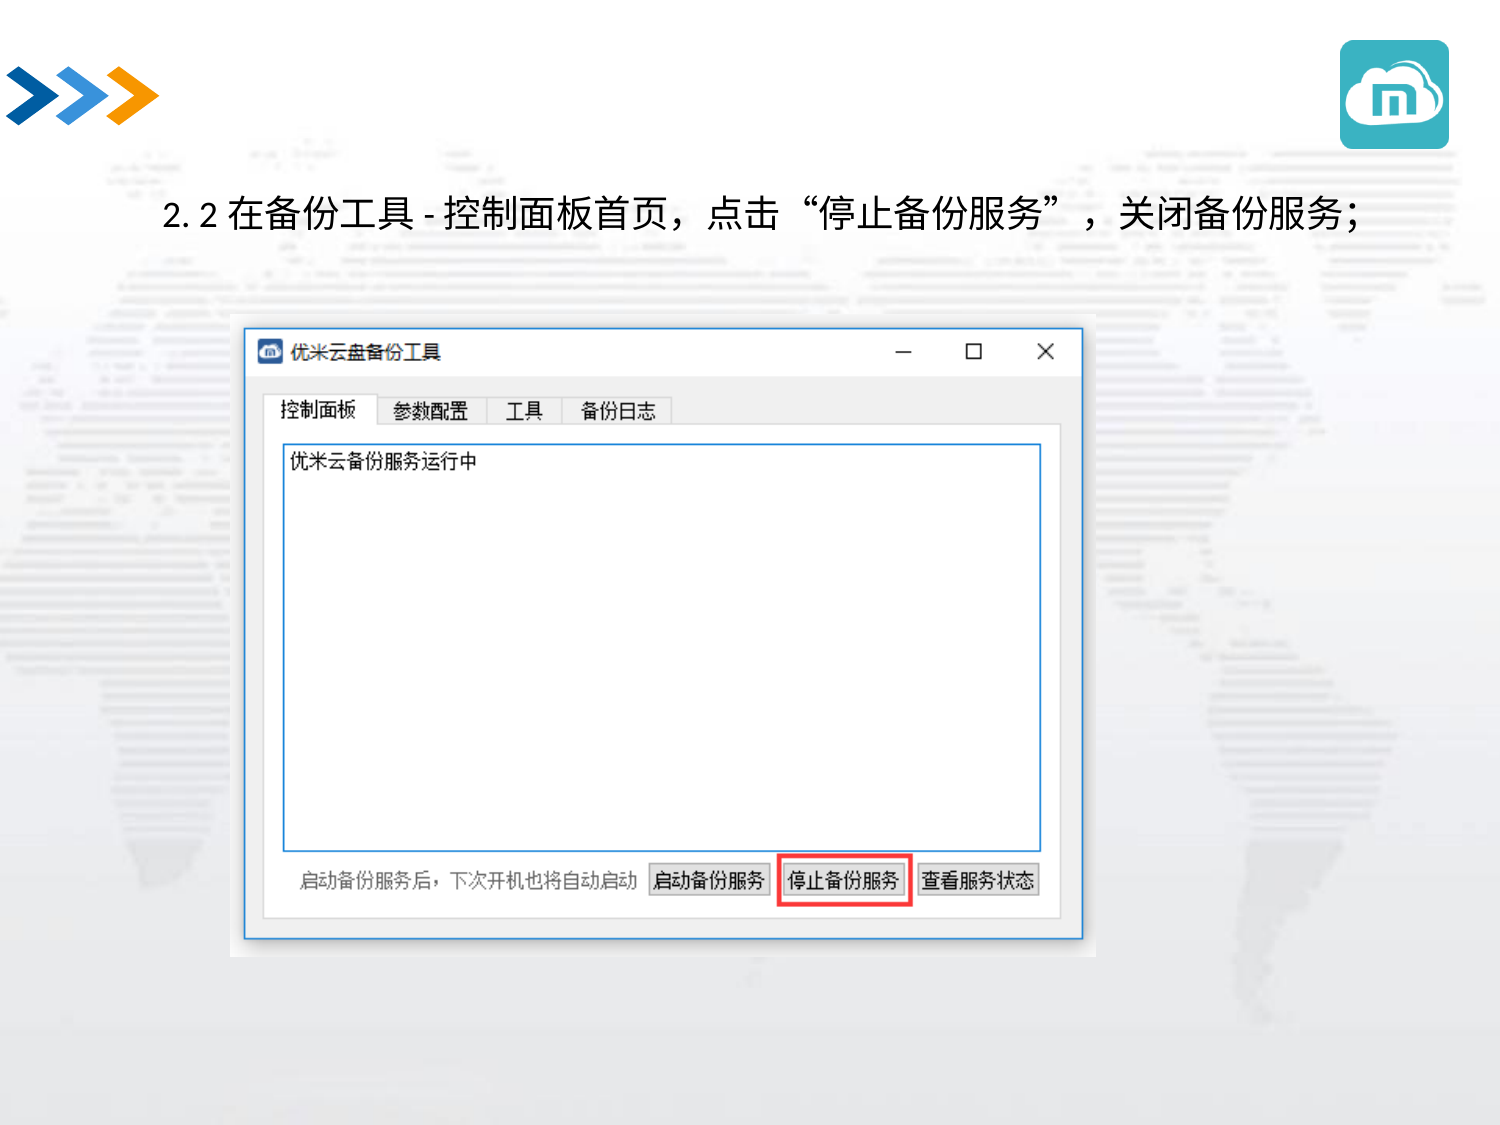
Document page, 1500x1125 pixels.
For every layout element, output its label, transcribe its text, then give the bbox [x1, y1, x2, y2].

text_box 2. 2在备份工具-控制面板首页，点击“停止备份服务”，关闭备份服务； [147, 160, 1397, 243]
picture [0, 0, 1500, 1125]
